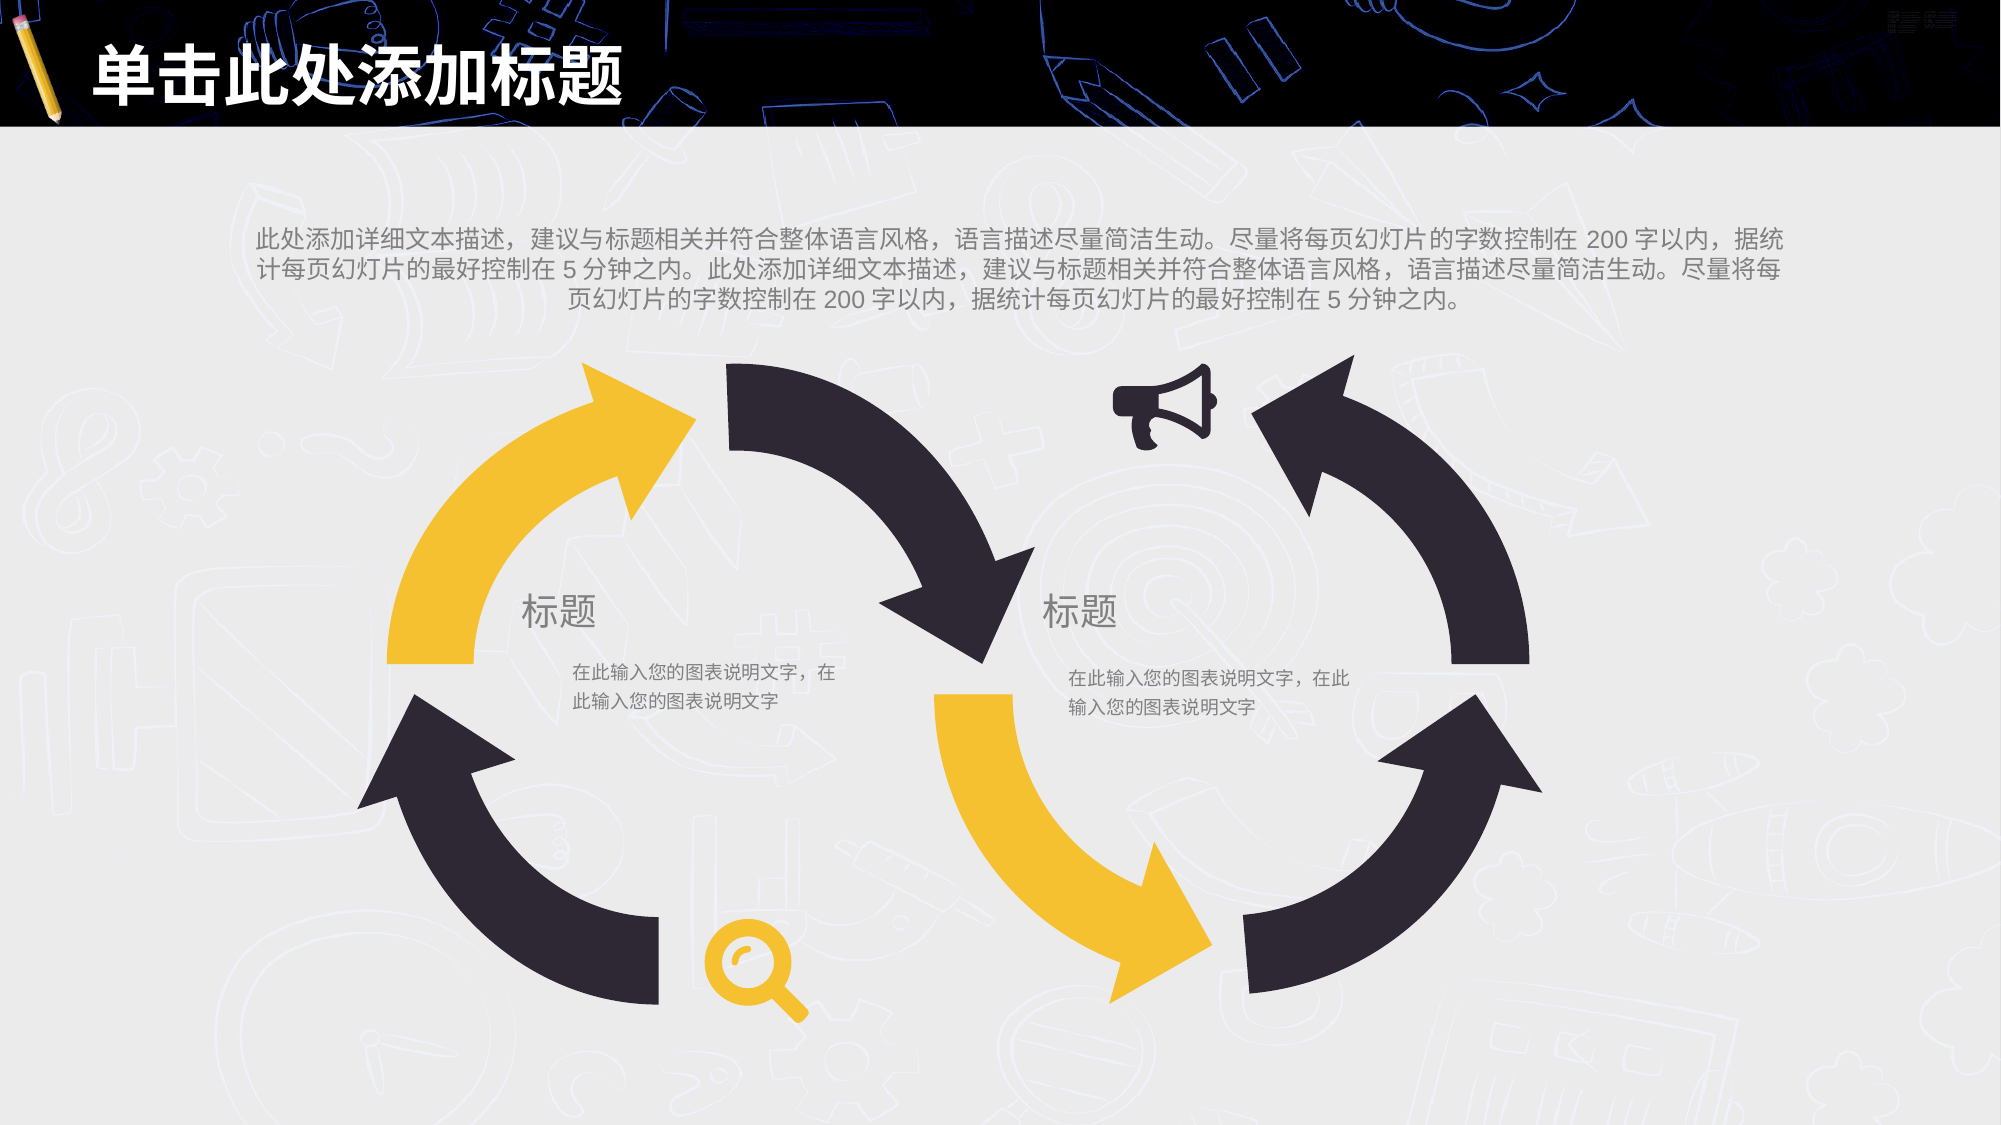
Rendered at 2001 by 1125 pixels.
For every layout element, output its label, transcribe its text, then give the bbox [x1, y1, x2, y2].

picture [0, 0, 2001, 1125]
text_box [1112, 363, 1218, 451]
text_box 标题 [518, 585, 880, 636]
text_box [934, 694, 1213, 1004]
text_box 此处添加详细文本描述，建议与标题相关并符合整体语言风格，语言描述尽量简洁生动。尽量将每页幻灯片的字数控制在200字以内，据统计每页幻灯片的最好控制在5分钟之内。此处添加详细文本描述，建议与标题相关并符合整体语言风格，语言描述尽量简洁生动。尽量将每页幻灯片的字数控制在200字以内，据统计每页幻灯片的最好控制在5分钟之内。 [248, 223, 1792, 302]
text_box 在此输入您的图表说明文字，在此输入您的图表说明文字 [572, 654, 852, 746]
text_box [726, 363, 1035, 664]
text_box [704, 918, 809, 1024]
text_box [357, 694, 659, 1005]
text_box 标题 [1039, 585, 1401, 636]
text_box 在此输入您的图表说明文字，在此输入您的图表说明文字 [1068, 660, 1354, 730]
title 单击此处添加标题 [75, 32, 1800, 127]
text_box [1242, 694, 1543, 994]
text_box [386, 362, 697, 665]
text_box [1251, 354, 1530, 665]
